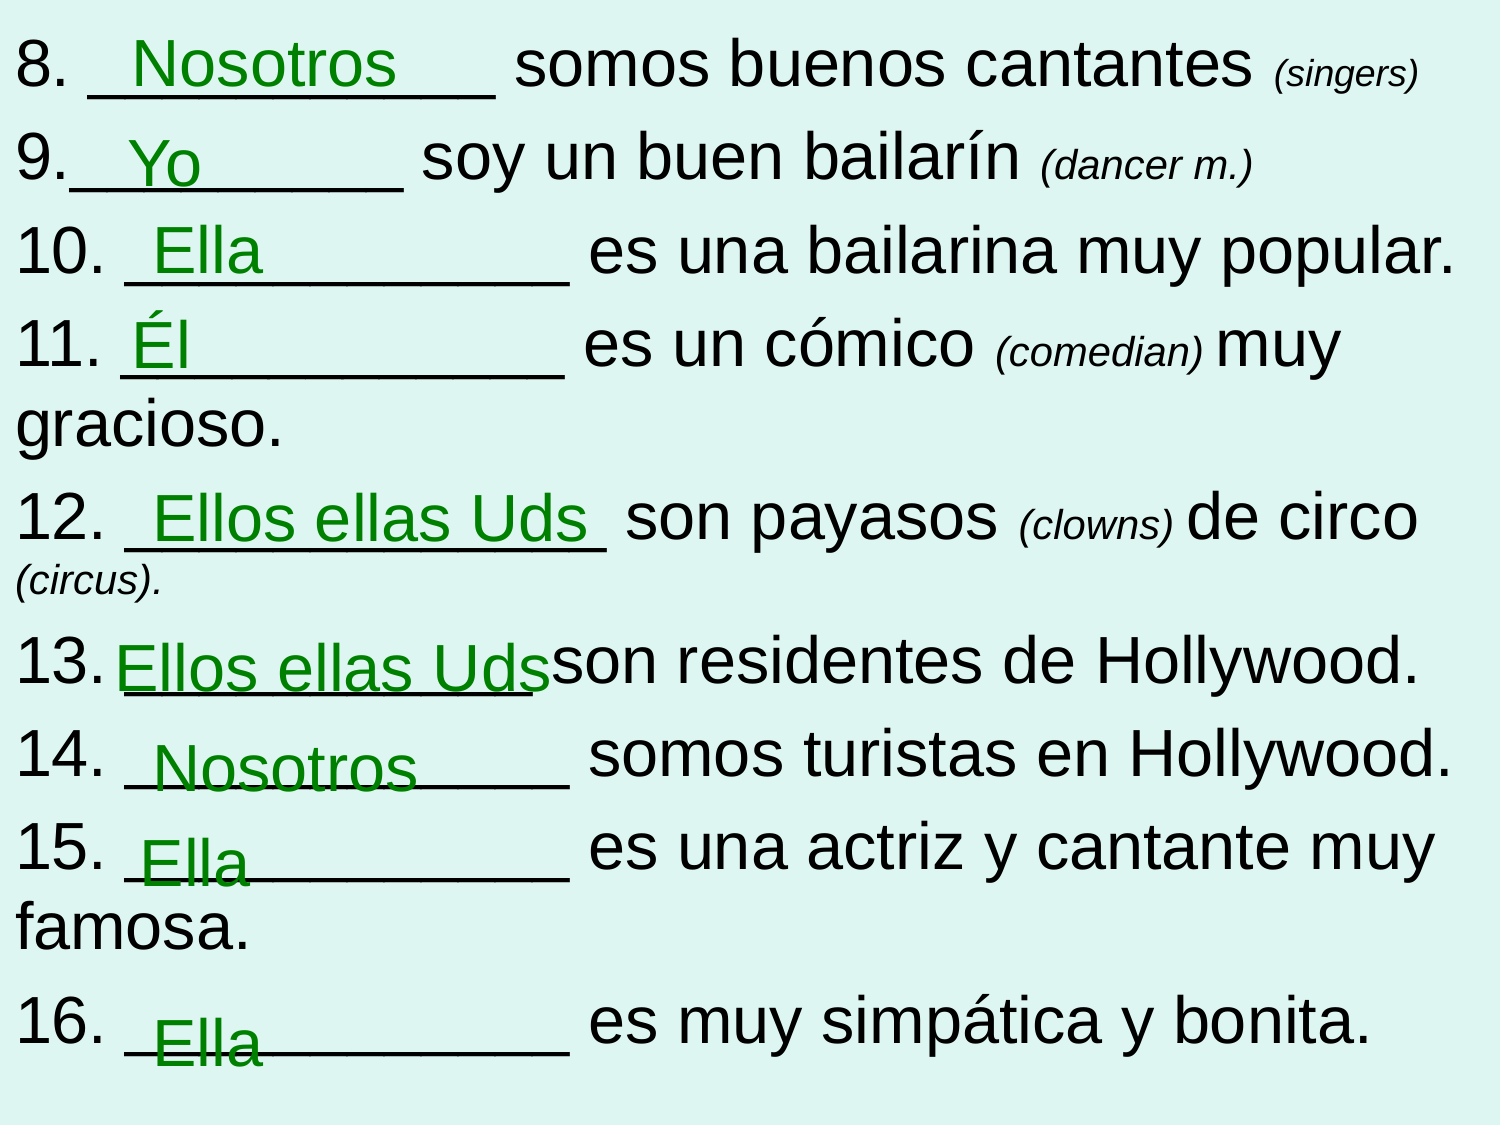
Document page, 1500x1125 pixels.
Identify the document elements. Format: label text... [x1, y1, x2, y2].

text_box Él [116, 294, 630, 390]
list 8. ___________ somos buenos cantantes (singers) 9._________ soy un buen bailarín (dancer m.) 10. ____________ es una bailarina muy popular. 11. ____________ es un cómico (comedian) muy gracioso. 12. _____________ son payasos (clowns) de circo (circus). 13. ___________ son residentes de Hollywood. 14. ____________ somos turistas en Hollywood. 15. ____________ es una actriz y cantante muy famosa. 16. ____________ es muy simpática y bonita. [0, 12, 1500, 1125]
text_box Nosotros [116, 12, 630, 108]
text_box Ella [137, 199, 650, 295]
text_box Ella [124, 812, 638, 908]
text_box Ella [137, 992, 650, 1088]
text_box Ellos ellas Uds [99, 617, 613, 713]
text_box Yo [112, 112, 625, 208]
text_box Ellos ellas Uds [137, 467, 650, 563]
text_box Nosotros [137, 717, 650, 813]
